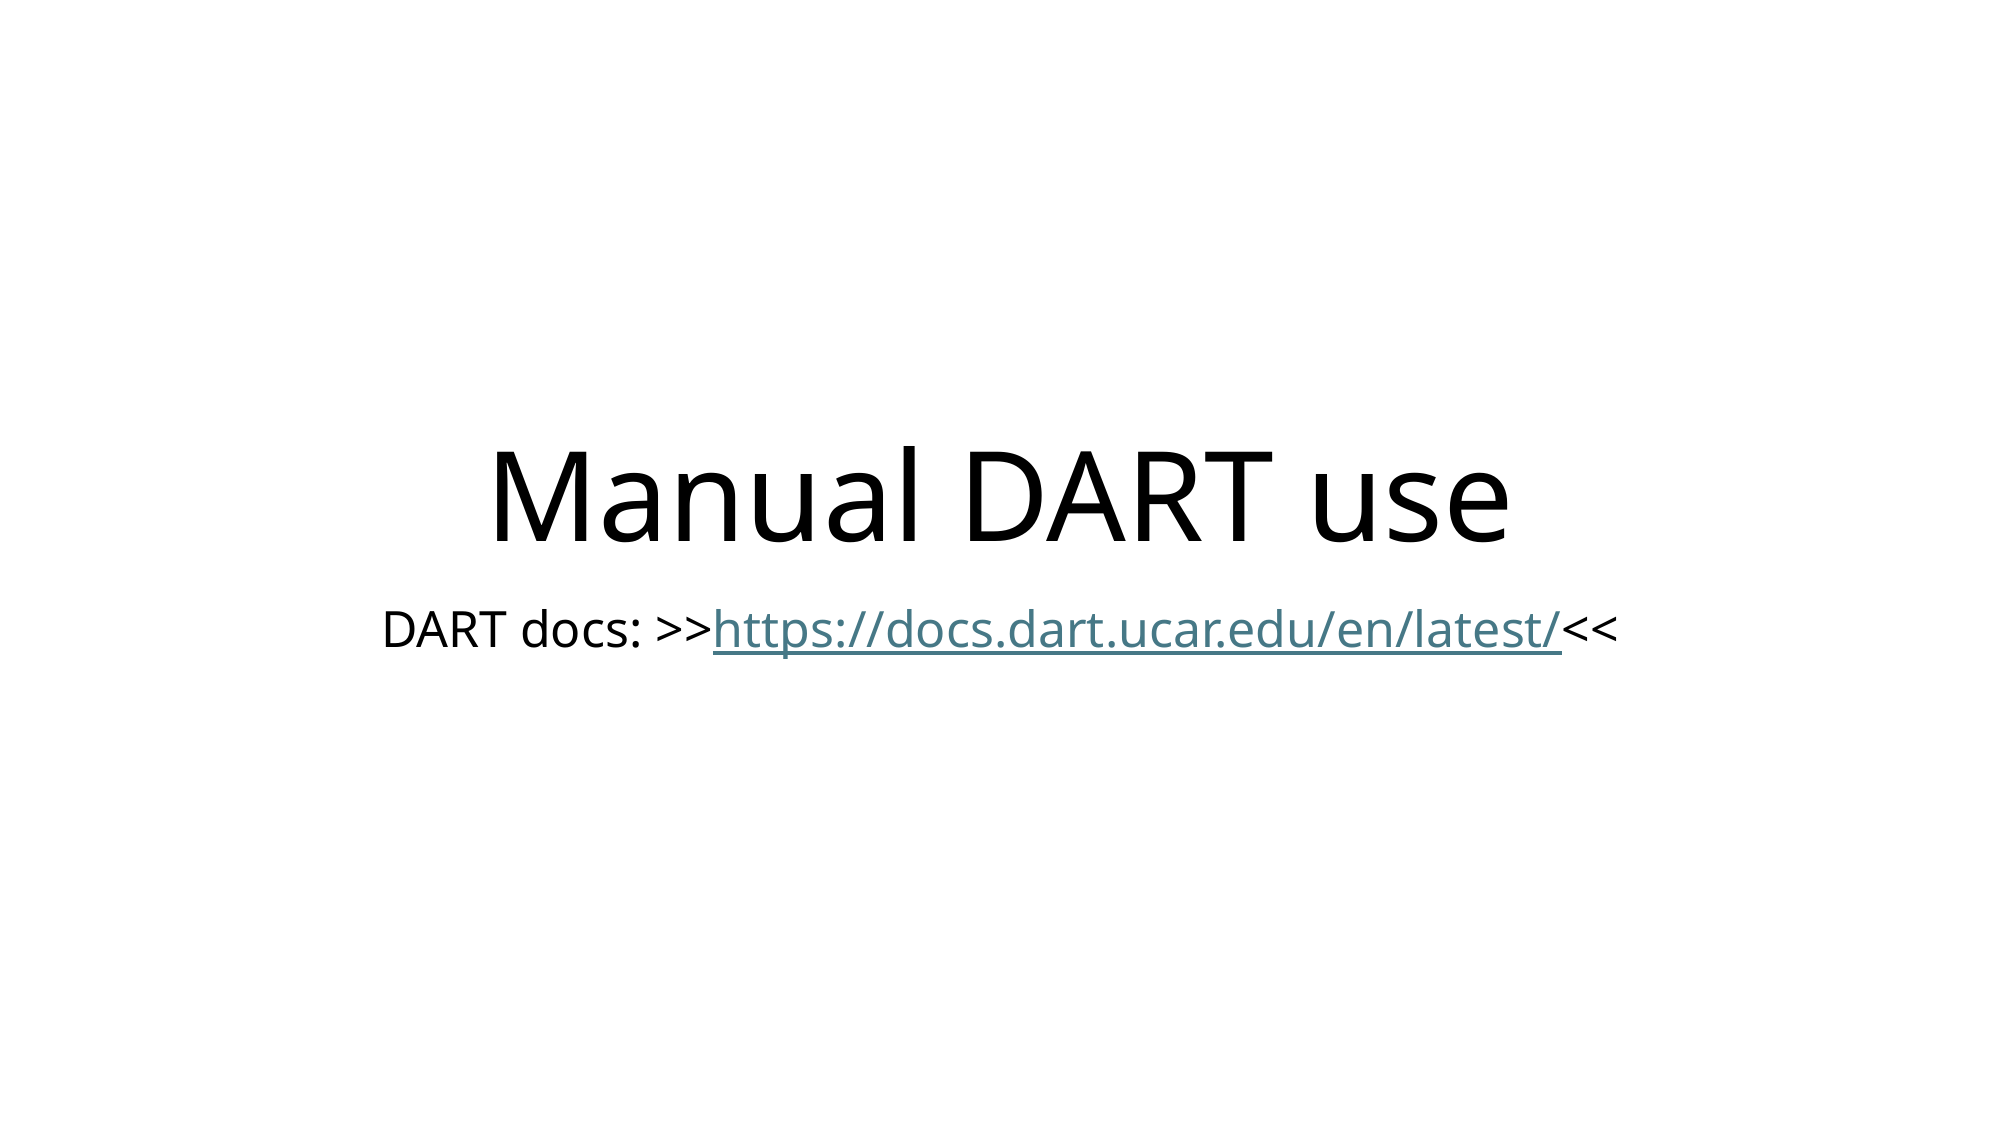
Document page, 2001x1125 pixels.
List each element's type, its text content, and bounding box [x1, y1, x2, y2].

subtitle DART docs: >>https://docs.dart.ucar.edu/en/latest/<< [249, 590, 1750, 863]
title Manual DART use [249, 184, 1750, 576]
